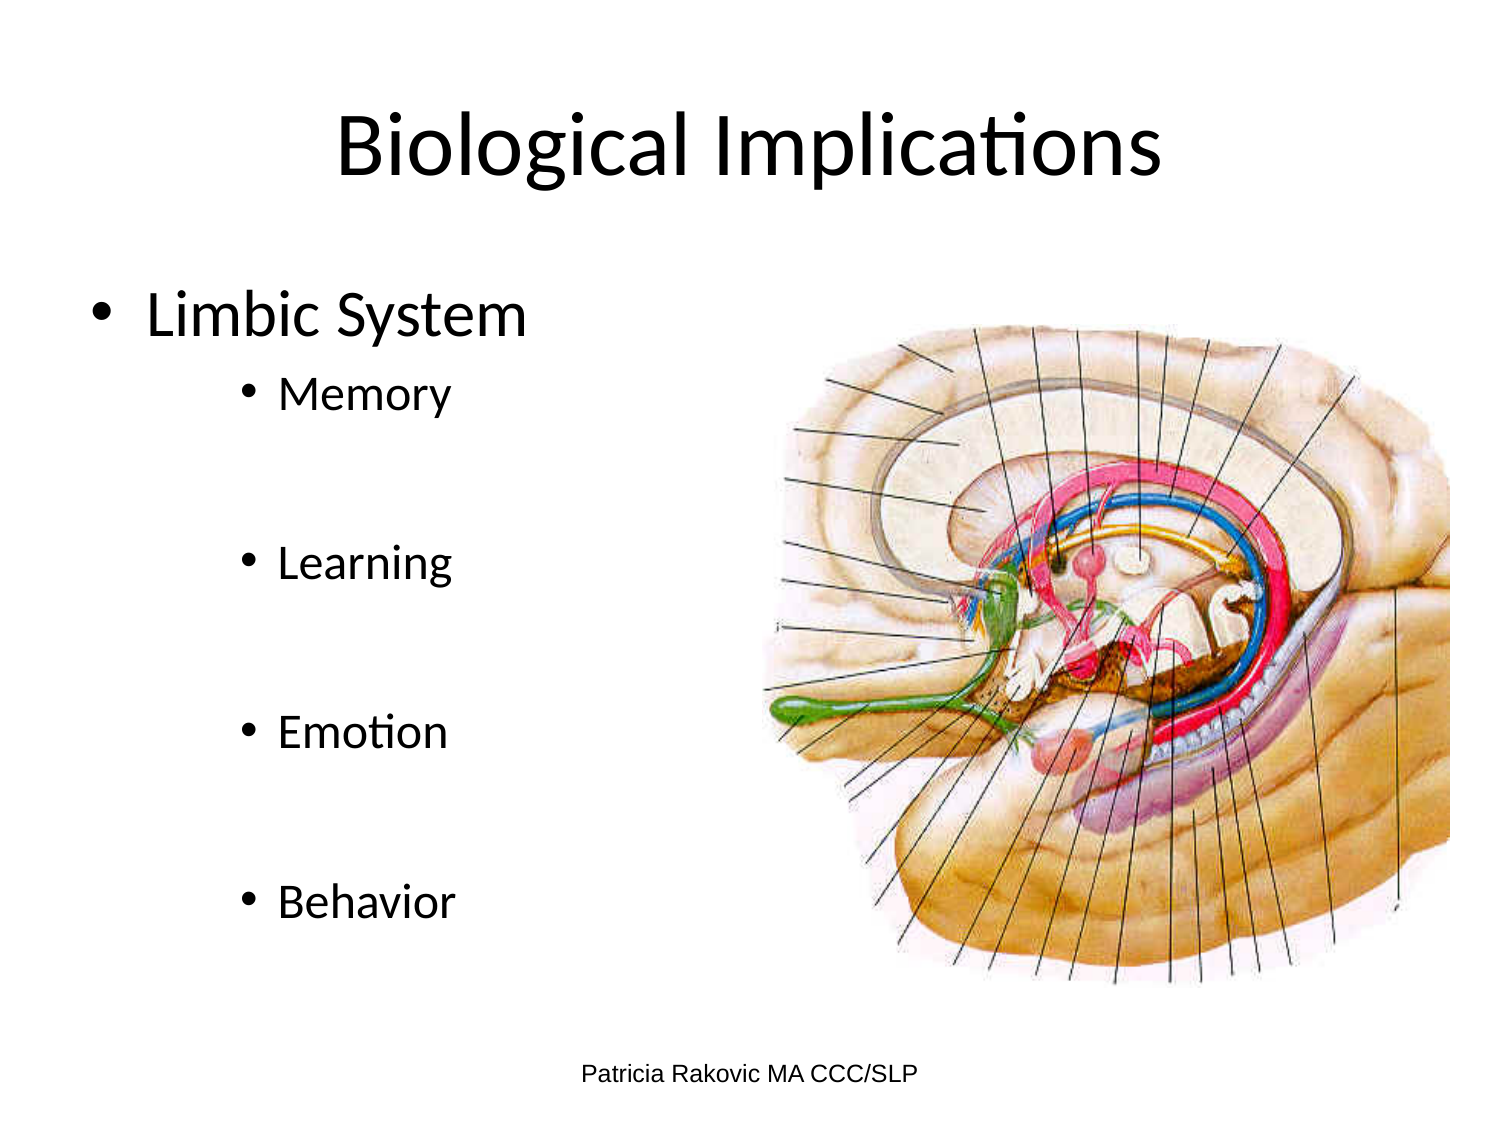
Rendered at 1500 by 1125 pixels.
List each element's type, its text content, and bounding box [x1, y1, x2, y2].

picture [762, 324, 1451, 988]
title Biological Implications [75, 45, 1425, 233]
list Limbic System Memory Learning Emotion Behavior [75, 262, 1425, 1005]
footer Patricia Rakovic MA CCC/SLP [512, 1042, 988, 1103]
